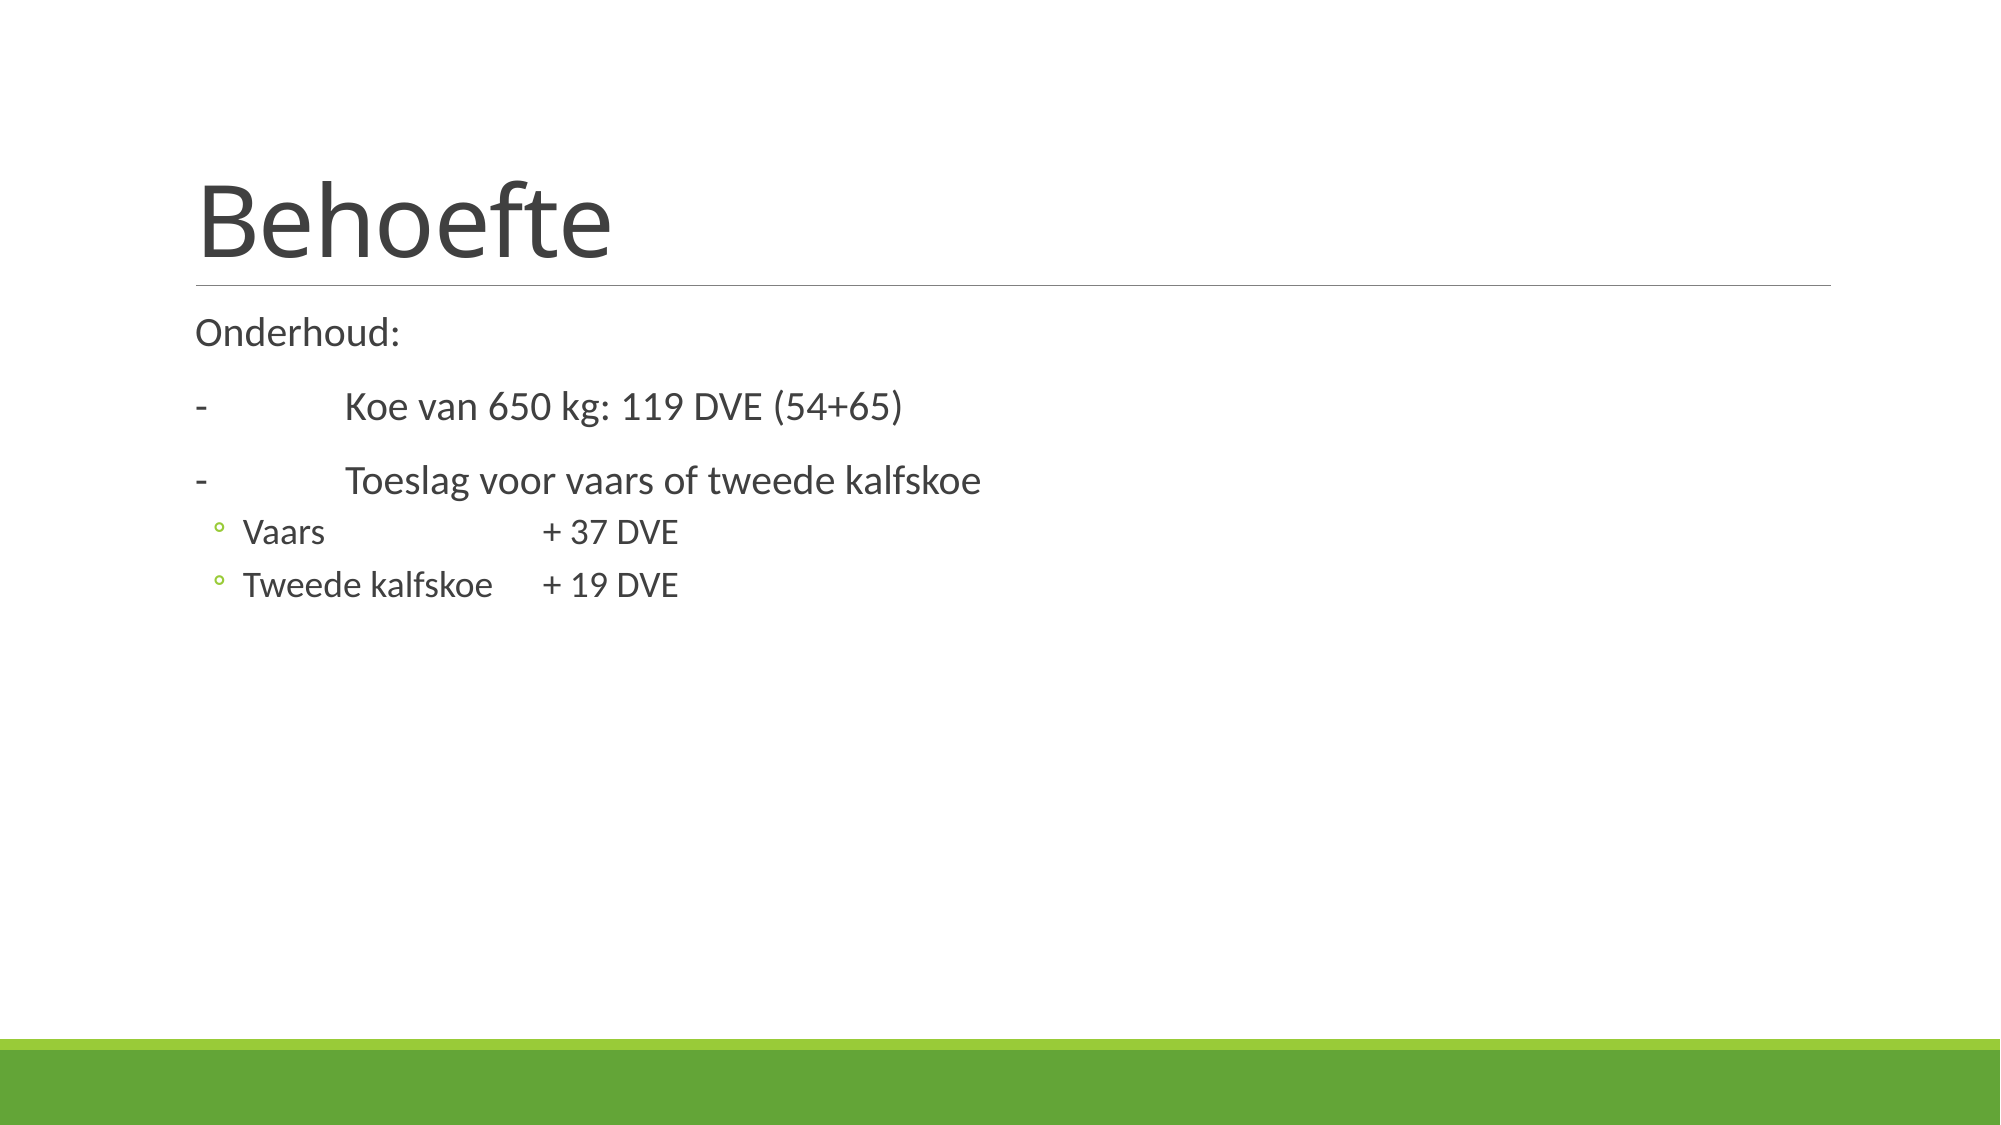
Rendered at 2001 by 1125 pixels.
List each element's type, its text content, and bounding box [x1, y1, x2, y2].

list Onderhoud: - Koe van 650 kg: 119 DVE (54+65) - Toeslag voor vaars of tweede kalfskoe Vaars + 37 DVE Tweede kalfskoe + 19 DVE [180, 302, 1830, 963]
title Behoefte [180, 47, 1830, 285]
